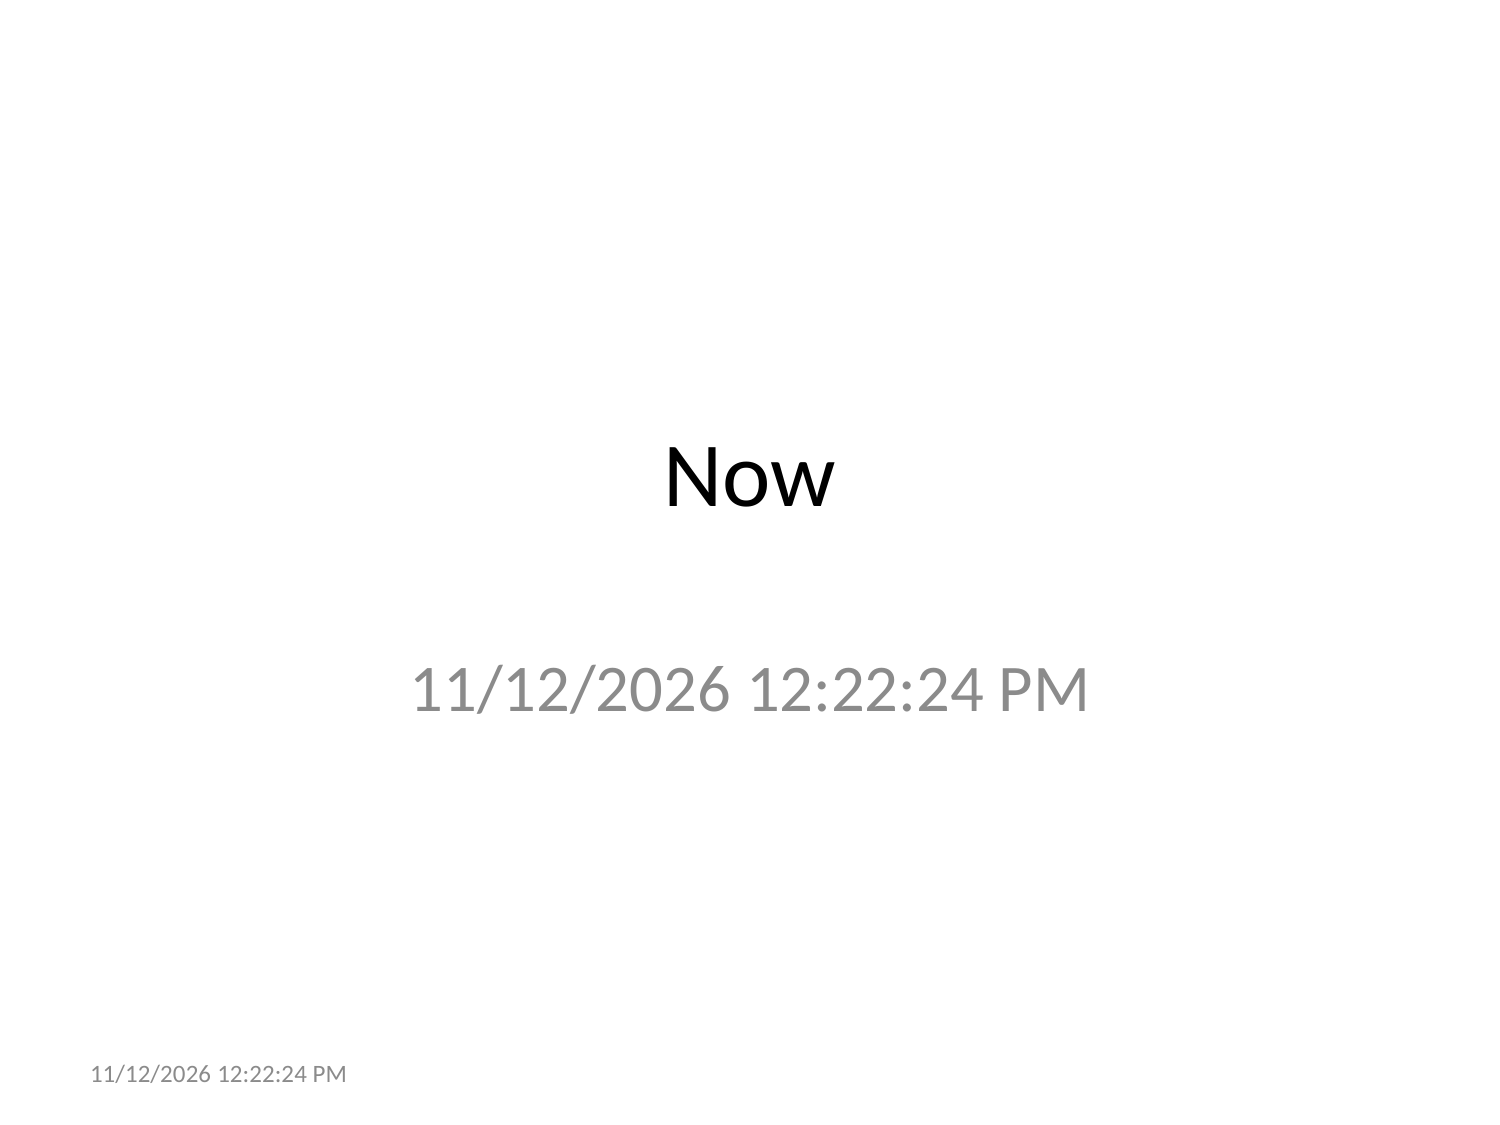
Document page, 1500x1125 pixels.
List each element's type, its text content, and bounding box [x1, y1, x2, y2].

subtitle 2011-12-19 10:20:04 AM [225, 637, 1275, 925]
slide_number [75, 1042, 425, 1103]
title Now [112, 349, 1388, 591]
